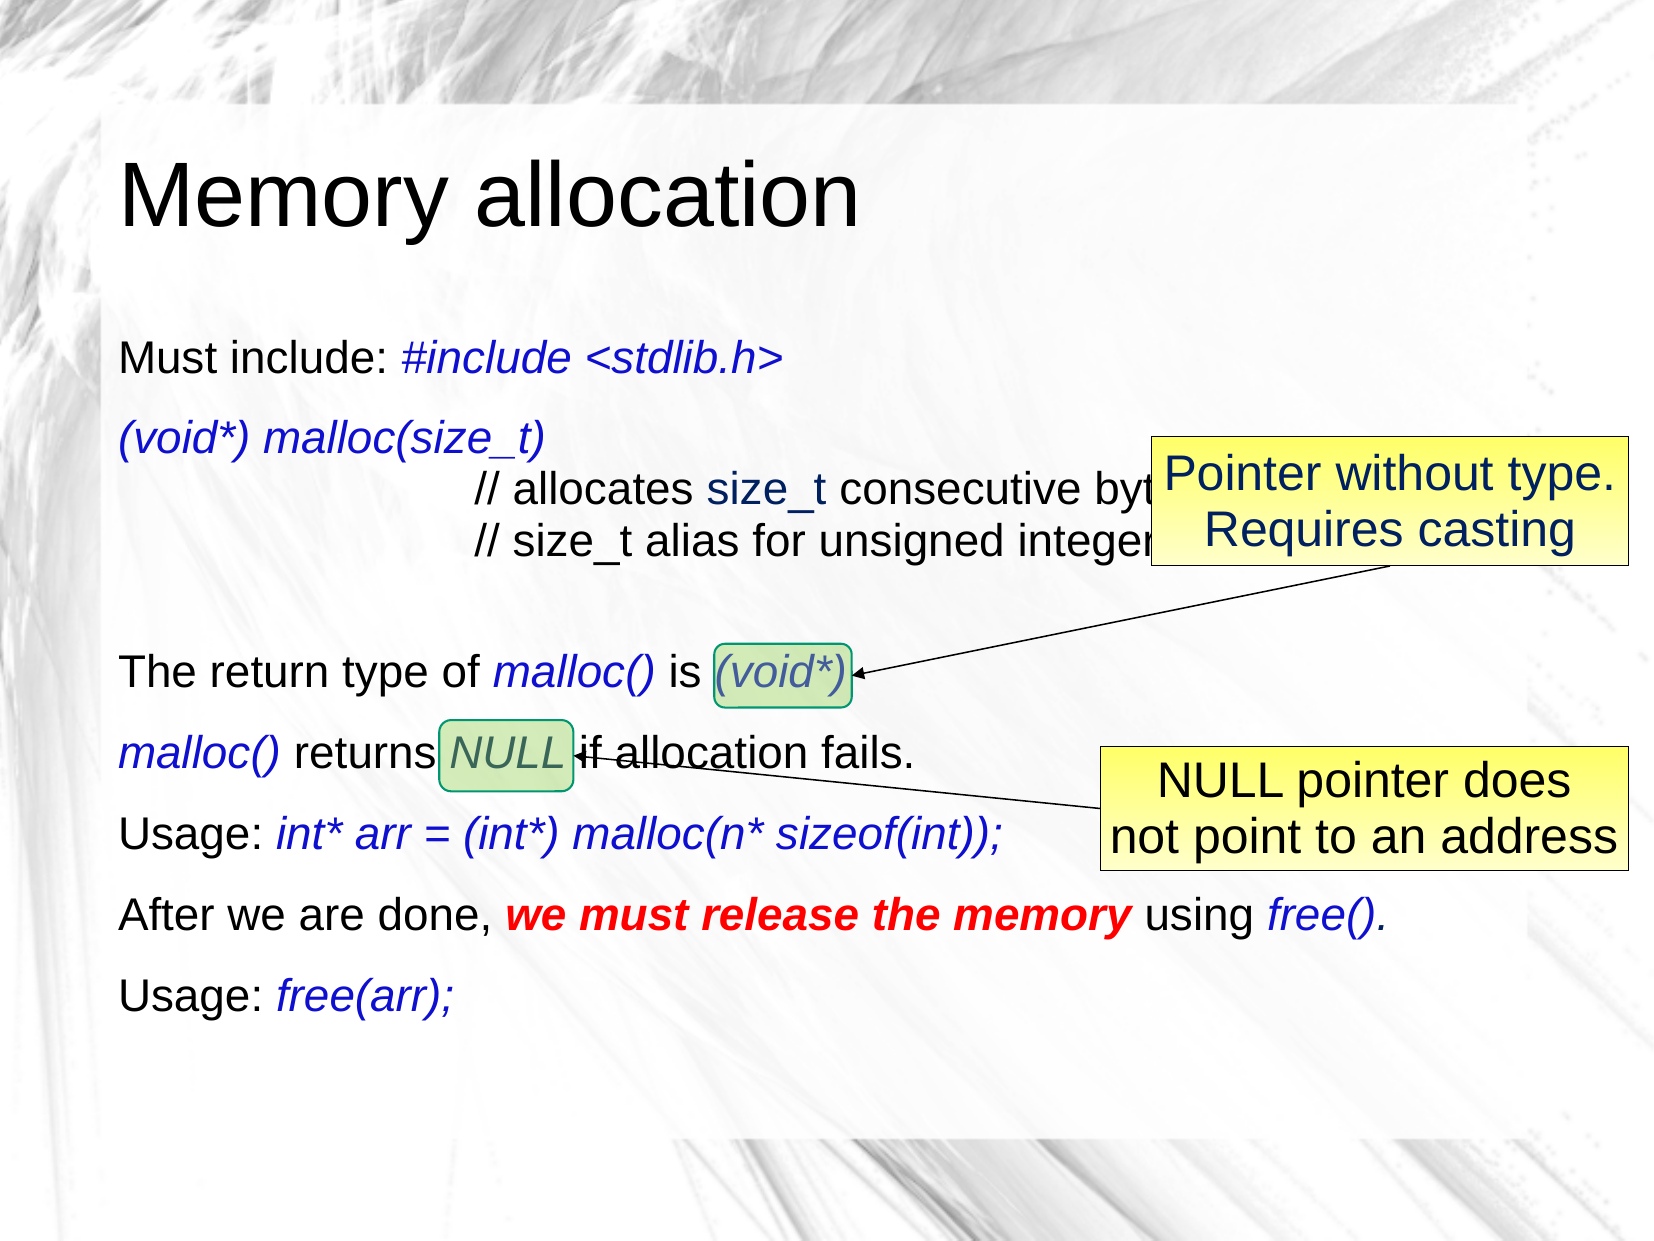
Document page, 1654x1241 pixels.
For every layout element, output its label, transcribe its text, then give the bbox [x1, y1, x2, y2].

picture [0, 0, 1654, 1241]
list Must include: #include <stdlib.h> (void*) malloc(size_t) // allocates size_t consecutive bytes // size_t alias for unsigned integer type The return type of malloc() is (void*) malloc() returns NULL if allocation fails. Usage: int* arr = (int*) malloc(n* sizeof(int)); After we are done, we must release the memory using free(). Usage: free(arr); [118, 332, 1571, 1121]
text_box [438, 719, 575, 793]
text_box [851, 565, 1390, 676]
text_box NULL pointer does not point to an address [1100, 746, 1629, 871]
text_box [713, 642, 853, 709]
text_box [573, 755, 1101, 809]
title Memory allocation [118, 93, 1506, 299]
text_box Pointer without type. Requires casting [1151, 436, 1629, 566]
